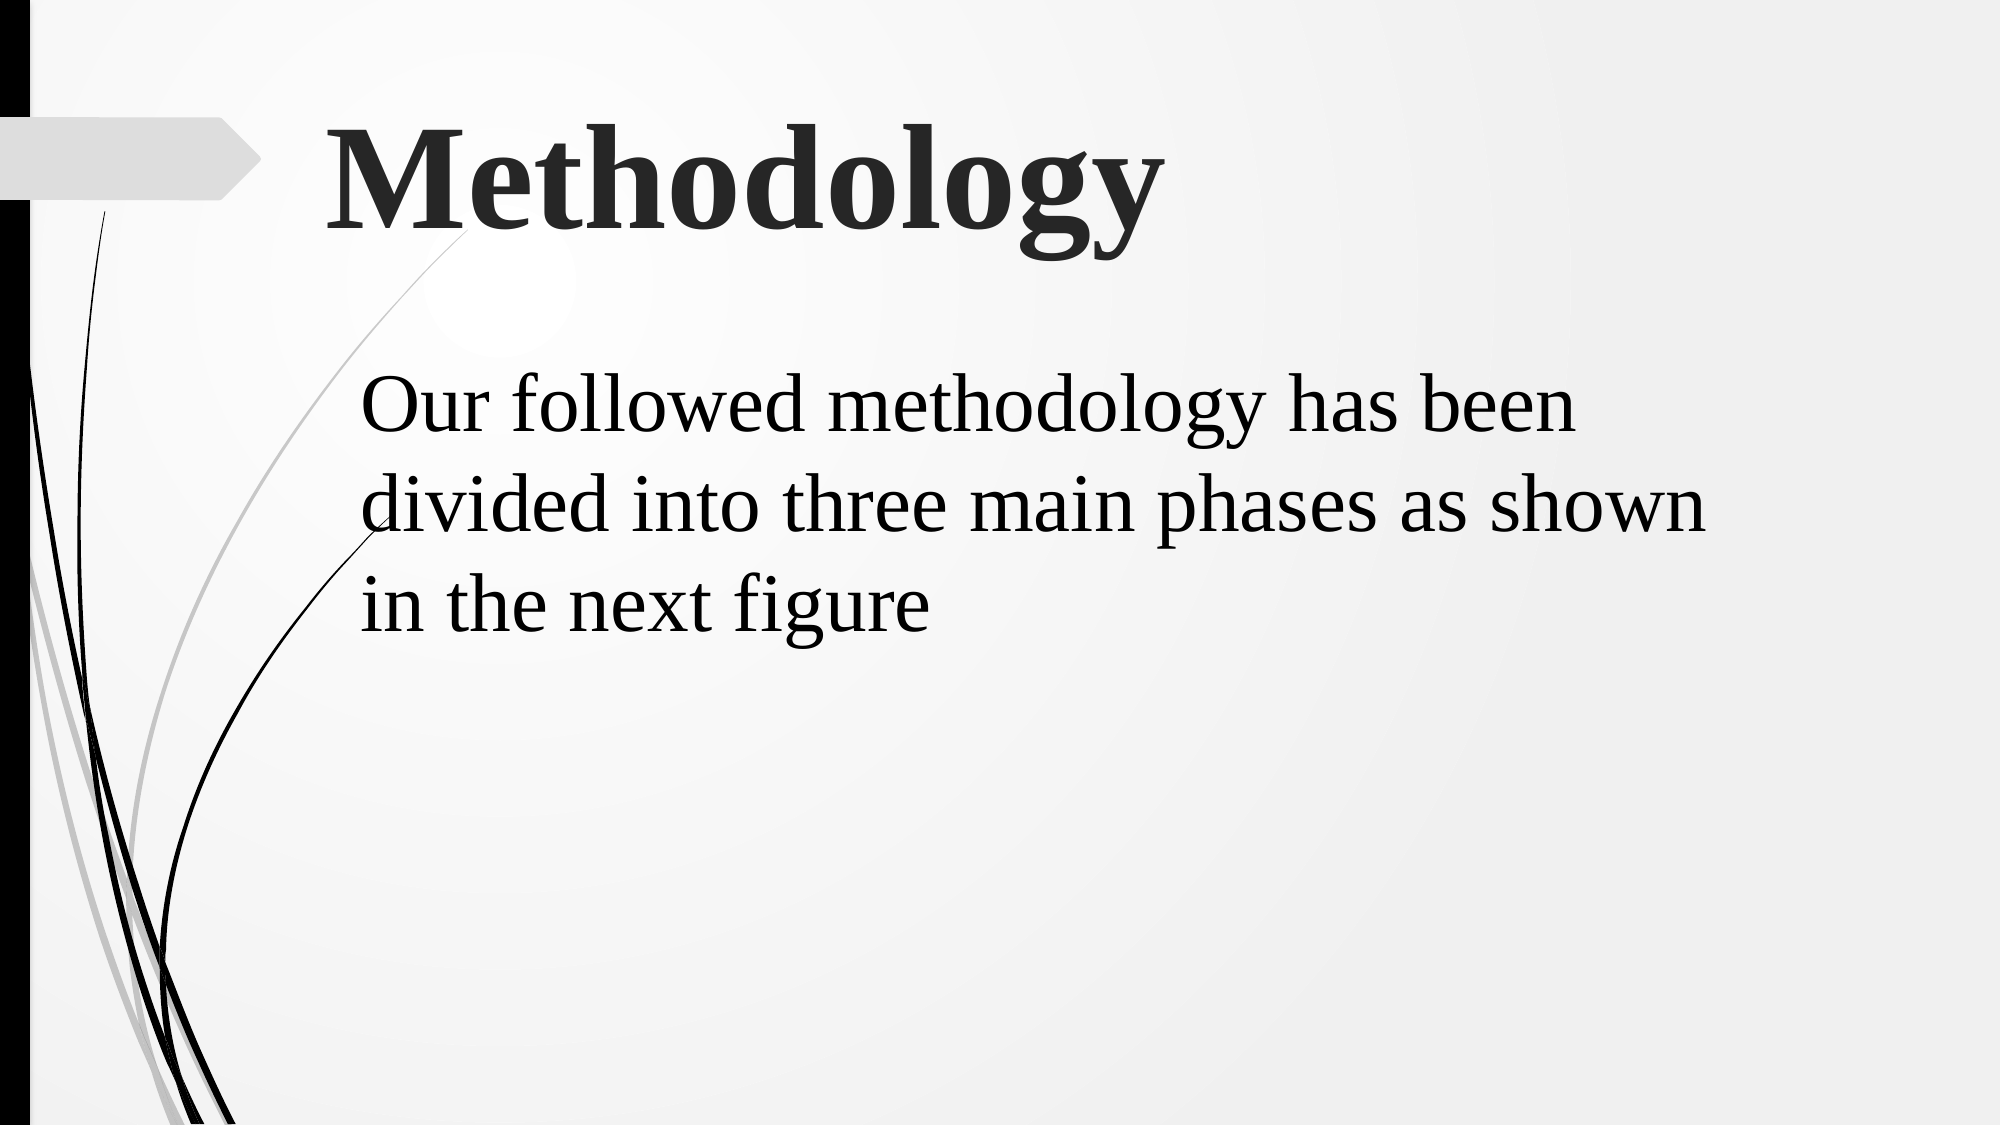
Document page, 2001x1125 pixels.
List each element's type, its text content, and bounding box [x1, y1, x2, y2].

title Methodology [310, 71, 1773, 282]
list Our followed methodology has been divided into three main phases as shown in the next figure [345, 341, 1808, 961]
